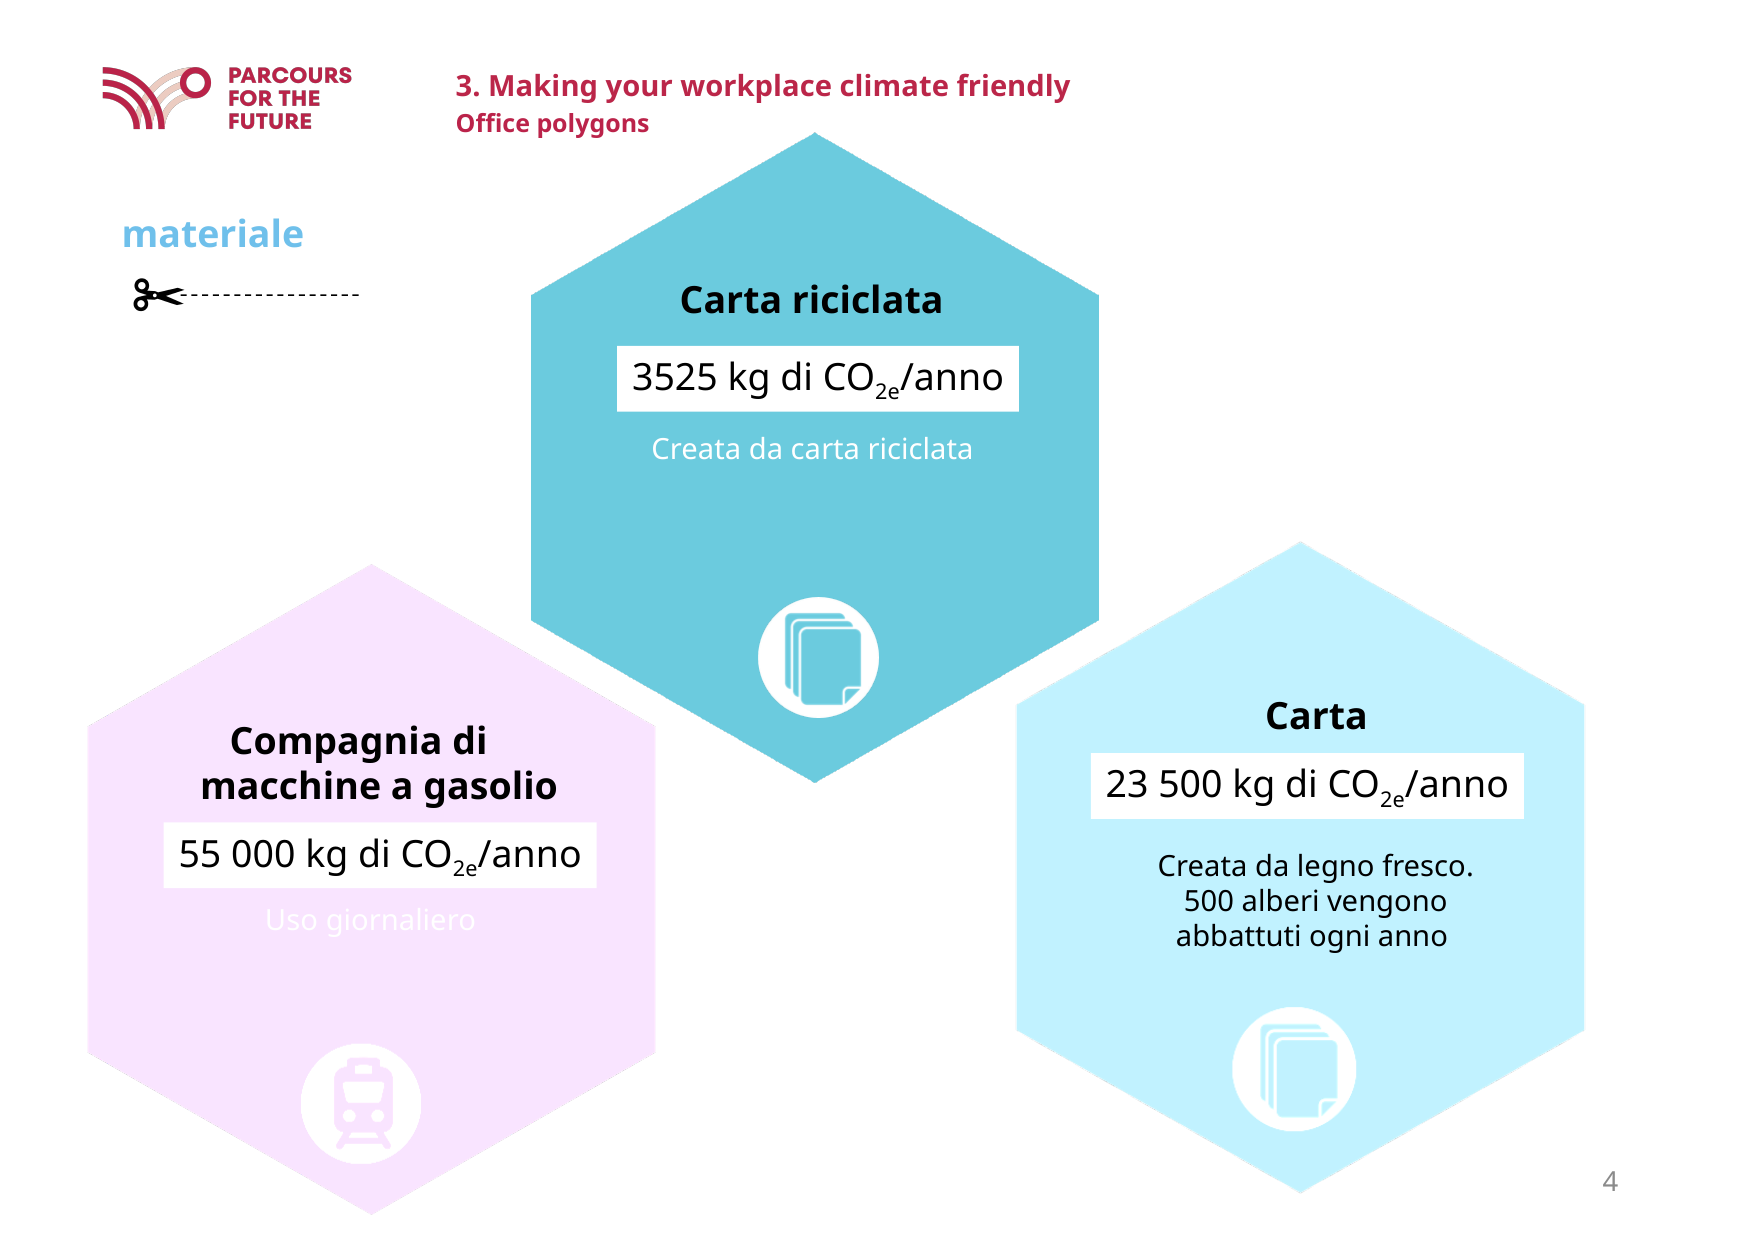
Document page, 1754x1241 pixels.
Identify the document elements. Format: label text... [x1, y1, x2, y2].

picture [67, 33, 387, 163]
text_box materiale [106, 202, 320, 263]
picture [116, 255, 197, 336]
picture [0, 51, 1706, 1241]
